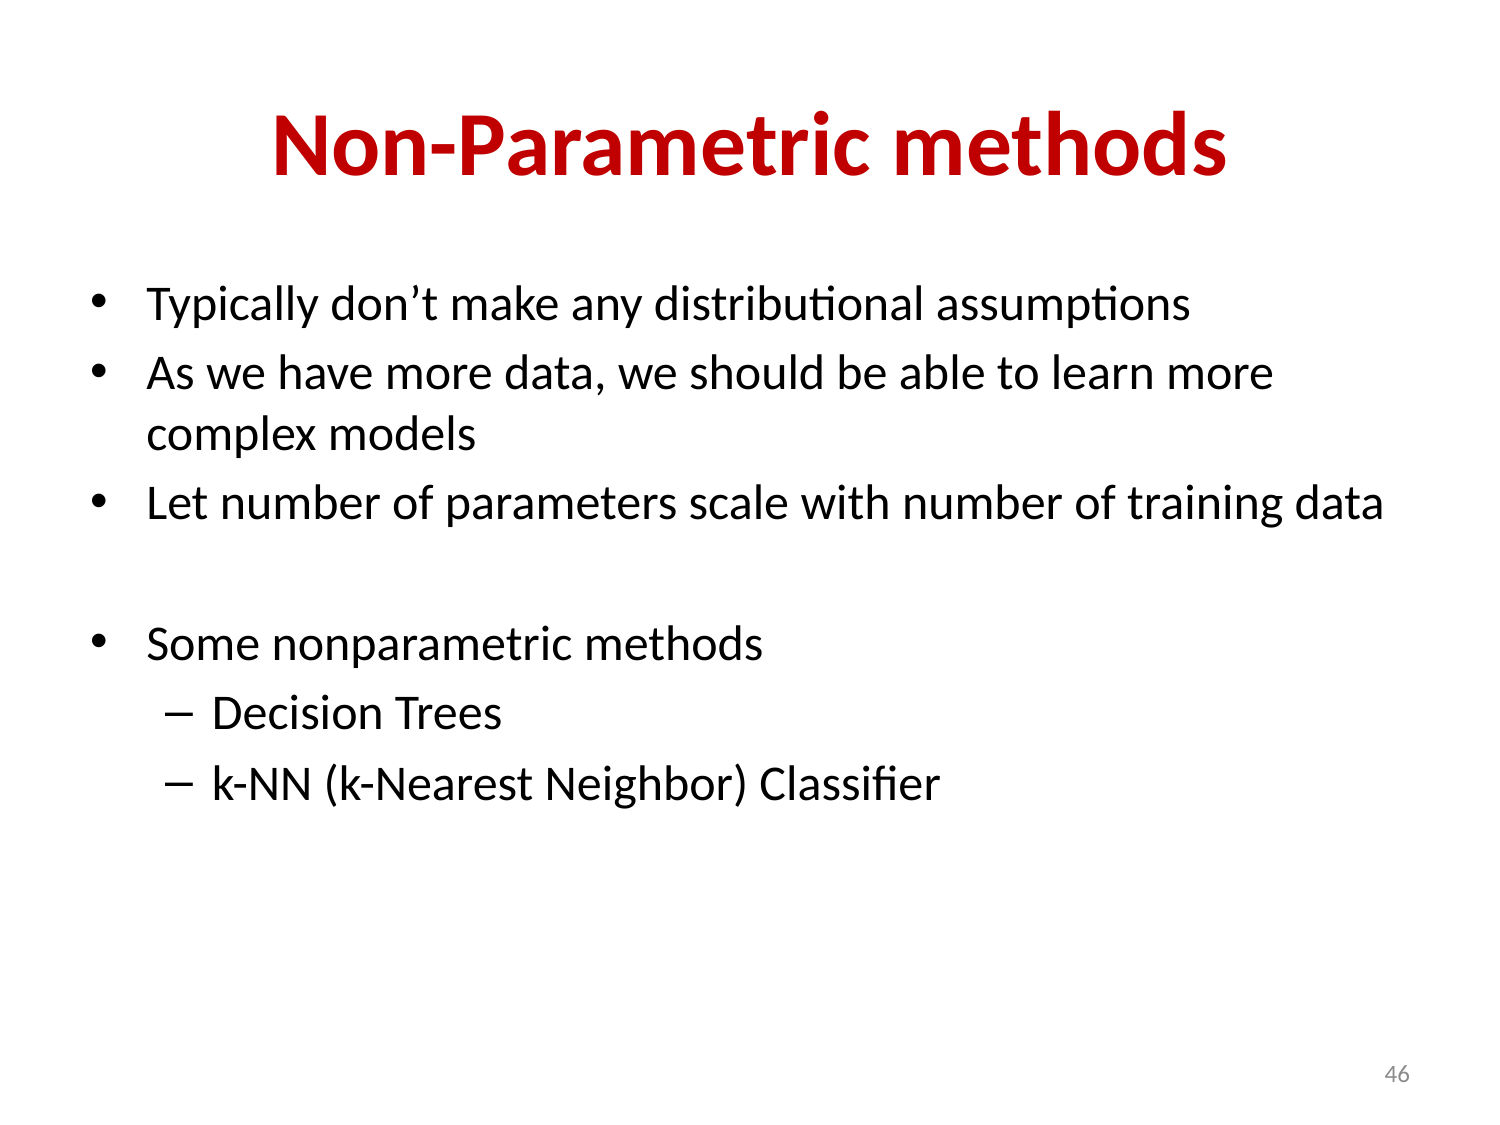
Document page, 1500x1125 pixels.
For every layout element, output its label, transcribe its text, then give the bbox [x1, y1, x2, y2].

title Non-Parametric methods [75, 45, 1425, 233]
list Typically don’t make any distributional assumptions As we have more data, we should be able to learn more complex models Let number of parameters scale with number of training data Some nonparametric methods Decision Trees k-NN (k-Nearest Neighbor) Classifier [75, 262, 1425, 1005]
slide_number 46 [1074, 1042, 1425, 1103]
